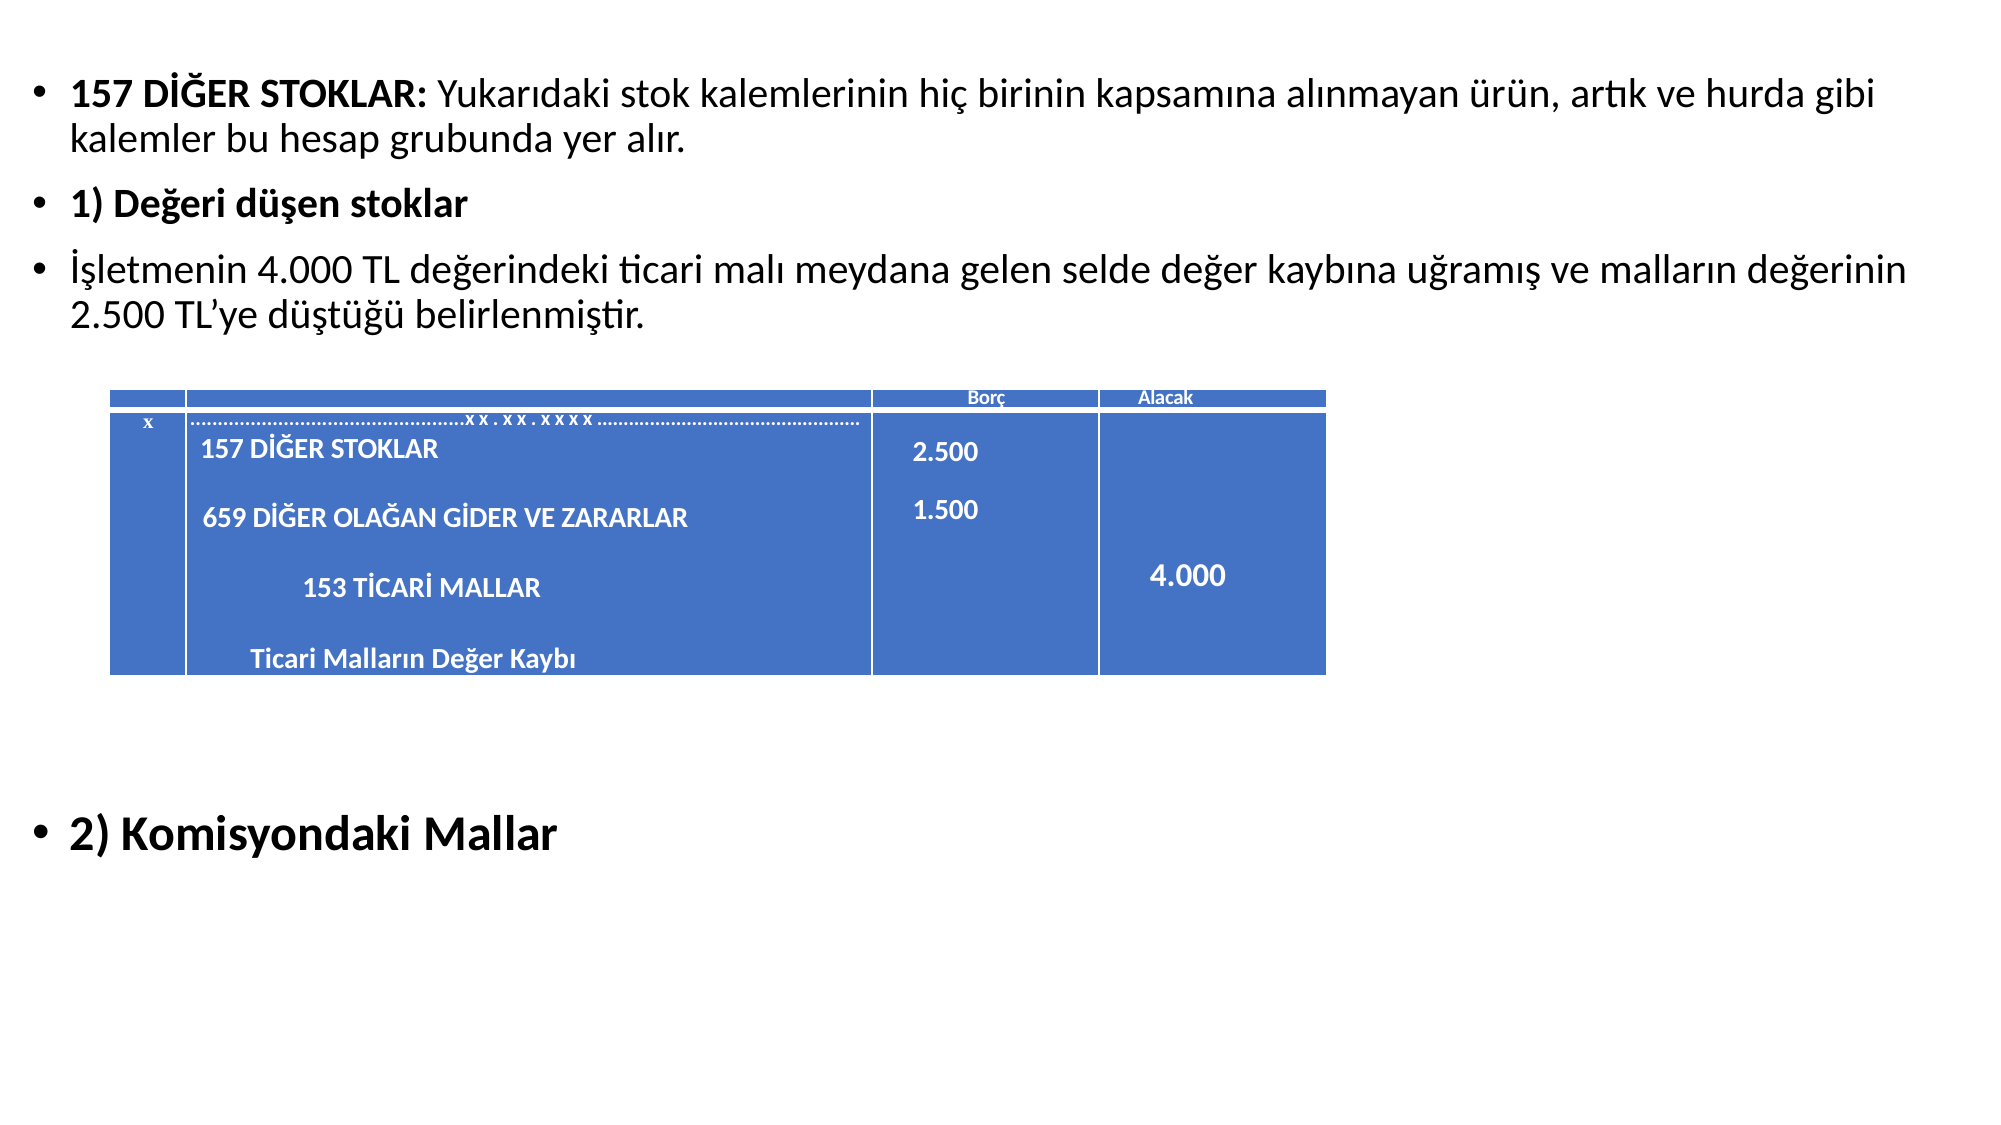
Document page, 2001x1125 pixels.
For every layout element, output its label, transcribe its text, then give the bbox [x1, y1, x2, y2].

list 157 DİĞER STOKLAR: Yukarıdaki stok kalemlerinin hiç birinin kapsamına alınmayan ürün, artık ve hurda gibi kalemler bu hesap grubunda yer alır. 1) Değeri düşen stoklar İşletmenin 4.000 TL değerindeki ticari malı meydana gelen selde değer kaybına uğramış ve malların değerinin 2.500 TL’ye düştüğü belirlenmiştir. 2) Komisyondaki Mallar [17, 63, 1952, 1060]
table_header Alacak [1100, 390, 1326, 407]
table_cell 4.000 [1100, 413, 1326, 675]
table_header [110, 390, 185, 407]
table_header Borç [873, 390, 1098, 407]
table_cell 2.500 1.500 [873, 413, 1098, 675]
table_cell ..................................................xx.xx.xxxx.................................................. 157 DİĞER STOKLAR 659 DİĞER OLAĞAN GİDER VE ZARARLAR 153 TİCARİ MALLAR Ticari Malların Değer Kaybı [187, 413, 871, 675]
table_cell x [110, 413, 185, 675]
table_header [187, 390, 871, 407]
